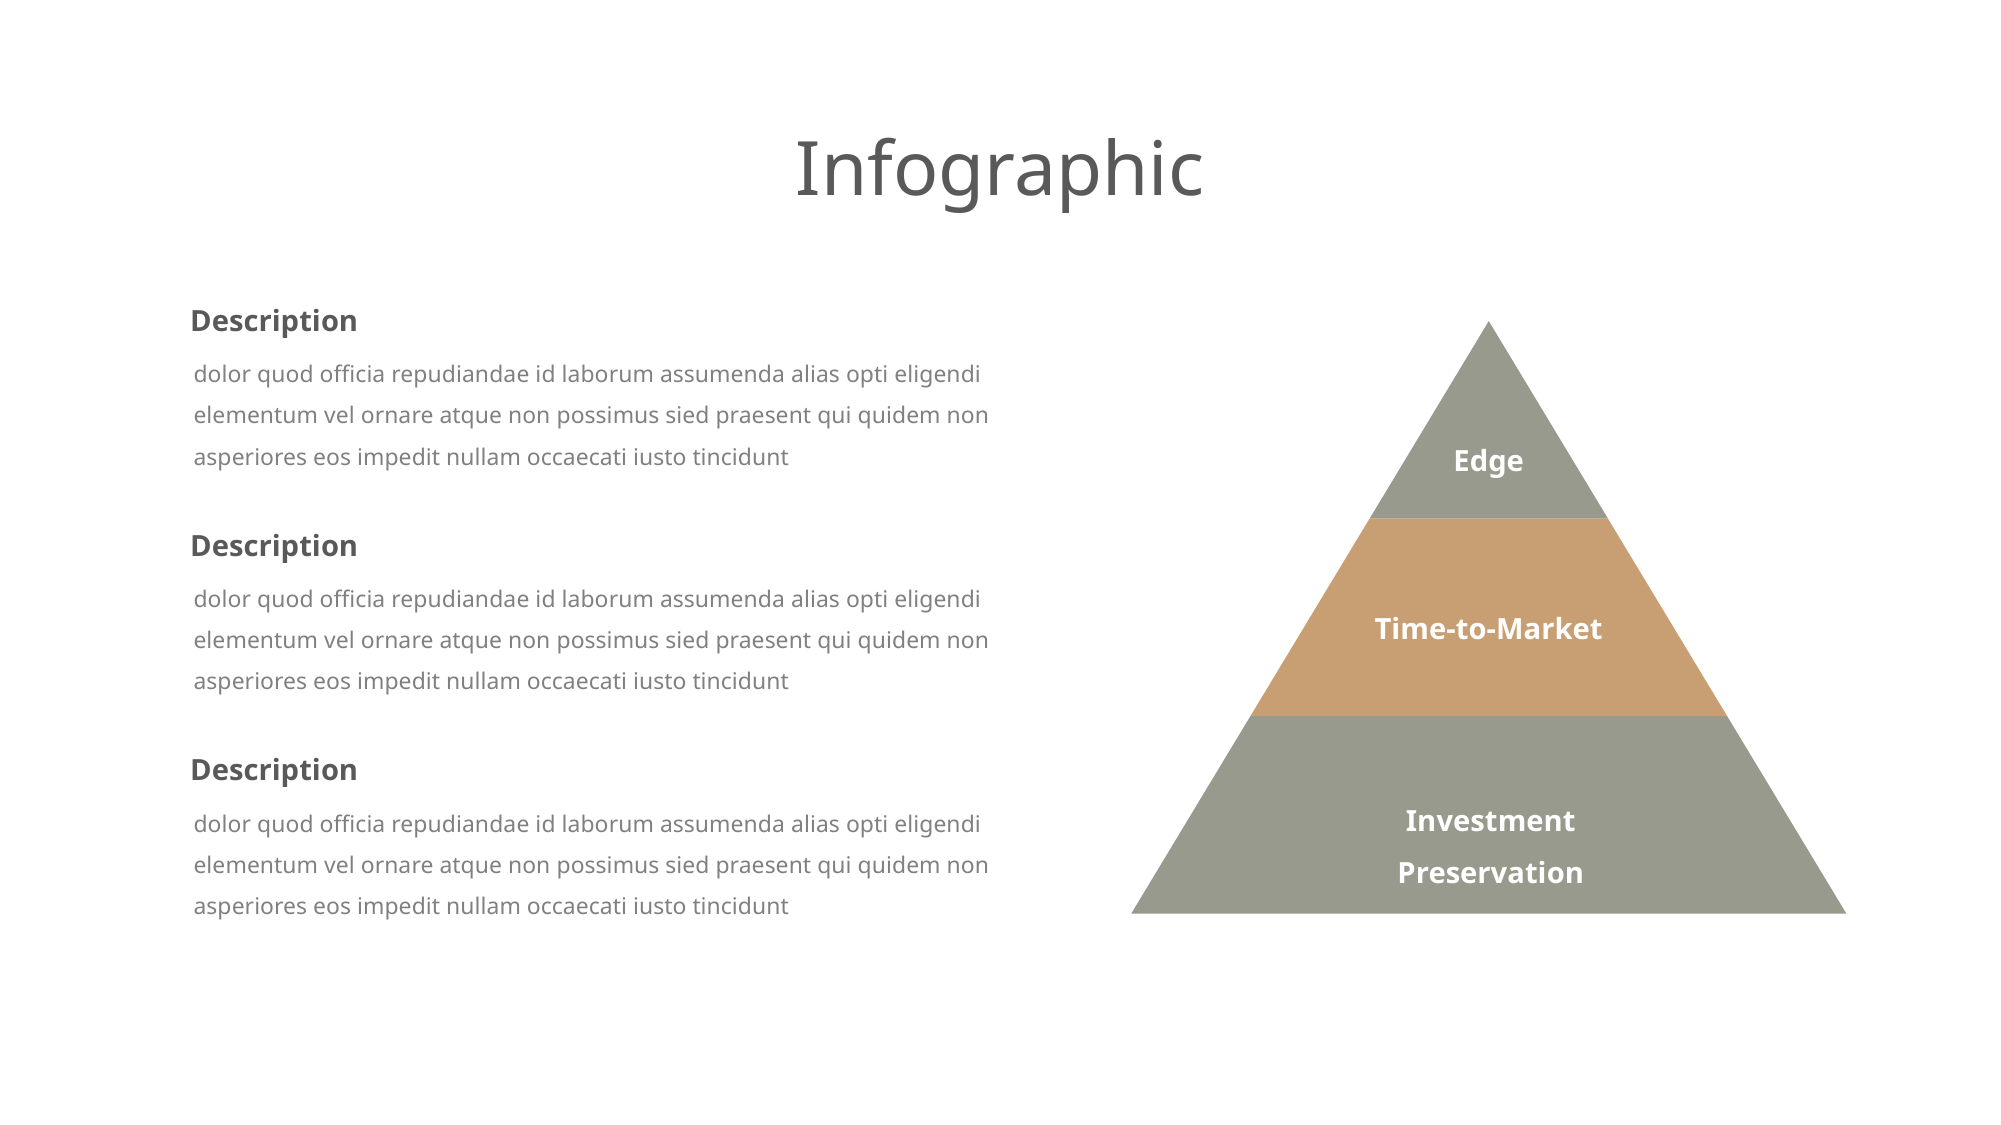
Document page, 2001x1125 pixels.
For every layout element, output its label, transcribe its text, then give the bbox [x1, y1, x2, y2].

text_box dolor quod officia repudiandae id laborum assumenda alias opti eligendi elementum vel ornare atque non possimus sied praesent qui quidem non asperiores eos impedit nullam occaecati iusto tincidunt [193, 795, 1068, 919]
text_box dolor quod officia repudiandae id laborum assumenda alias opti eligendi elementum vel ornare atque non possimus sied praesent qui quidem non asperiores eos impedit nullam occaecati iusto tincidunt [193, 570, 1068, 695]
text_box Infographic [795, 120, 1205, 211]
text_box Description [190, 734, 359, 787]
text_box Description [190, 509, 359, 562]
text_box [1131, 320, 1847, 914]
text_box dolor quod officia repudiandae id laborum assumenda alias opti eligendi elementum vel ornare atque non possimus sied praesent qui quidem non asperiores eos impedit nullam occaecati iusto tincidunt [193, 346, 1068, 470]
text_box Description [190, 284, 359, 338]
